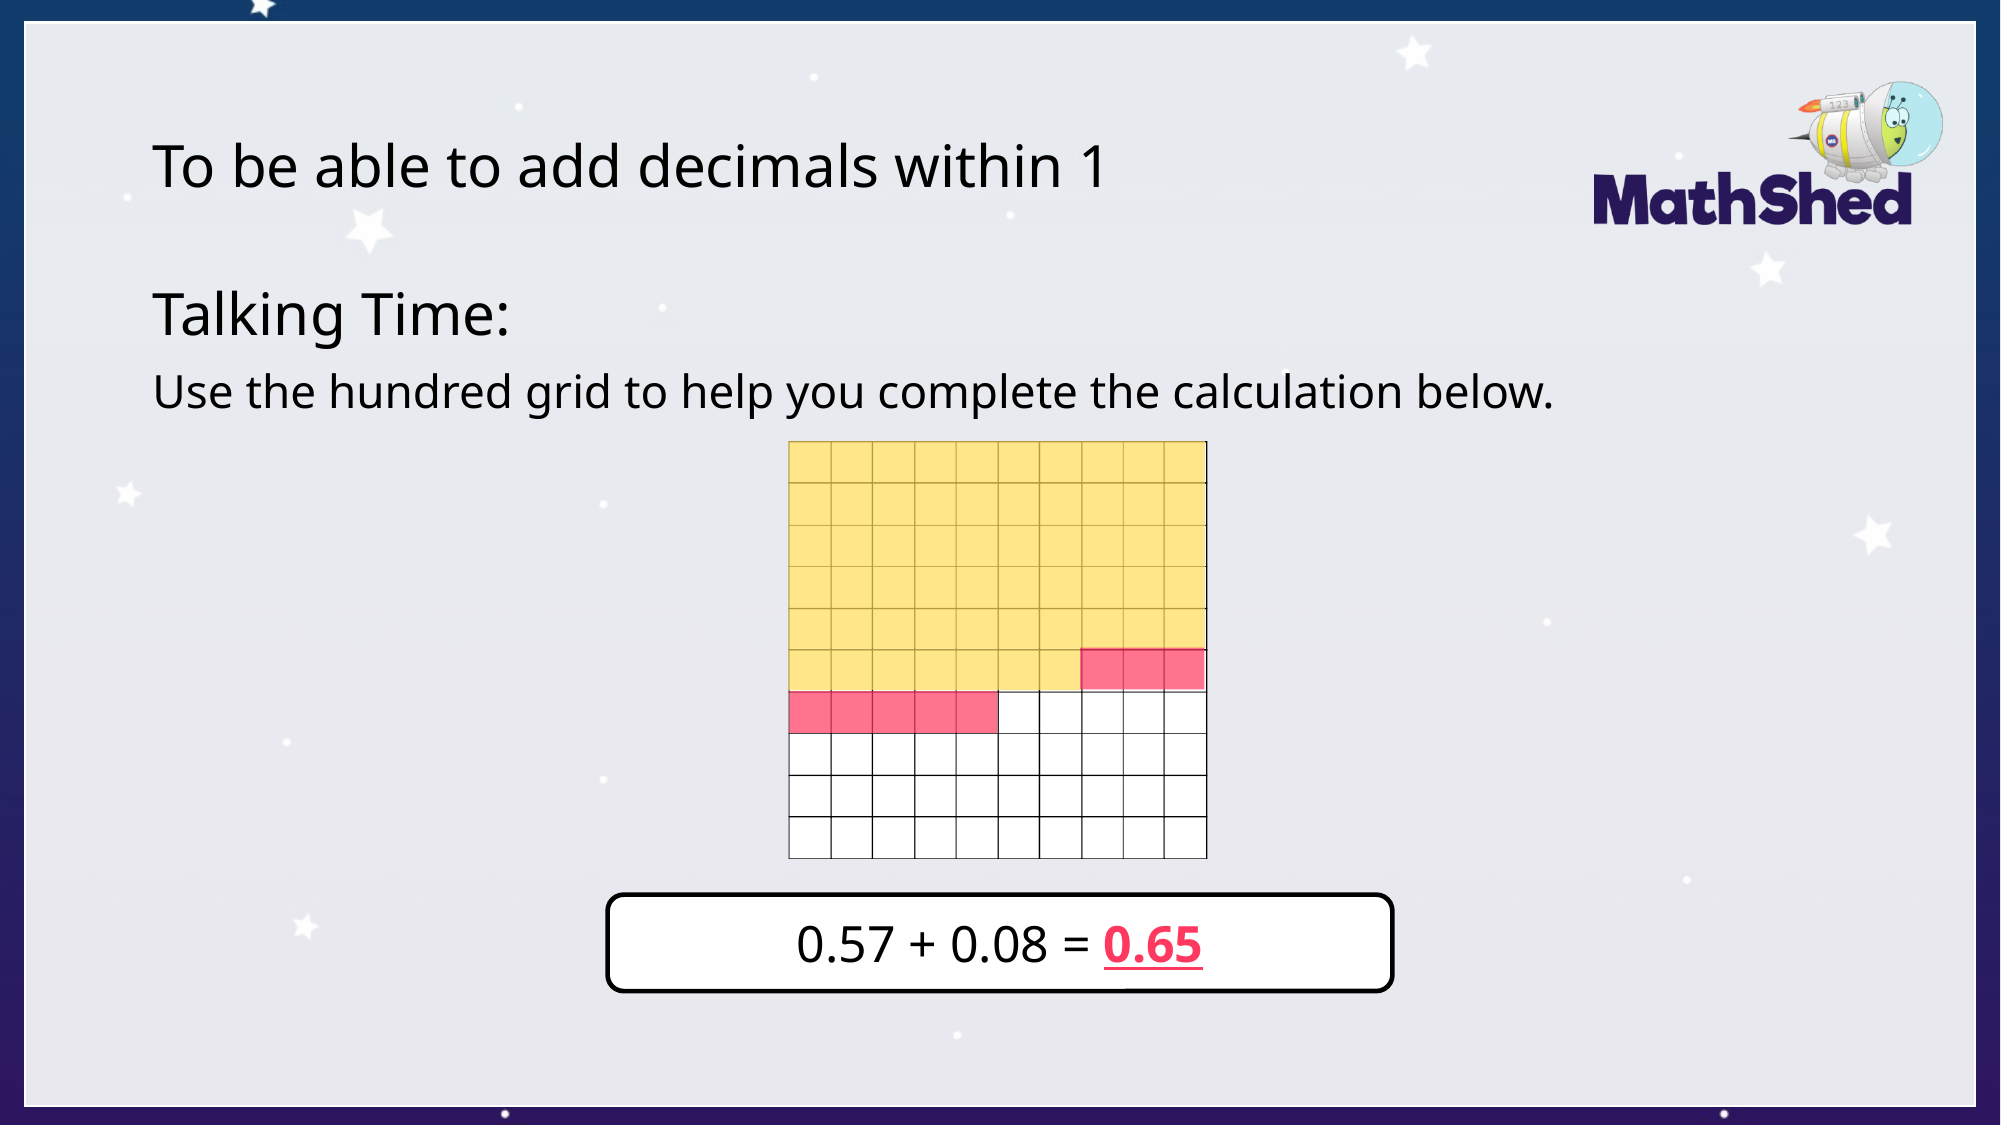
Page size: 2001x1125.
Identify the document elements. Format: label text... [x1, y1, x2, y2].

picture [0, 0, 2001, 1125]
text_box 0.57 + 0.08 = 0.65 [606, 893, 1394, 993]
list Talking Time: Use the hundred grid to help you complete the calculation below. [137, 277, 1863, 992]
title To be able to add decimals within 1 [137, 59, 1578, 277]
